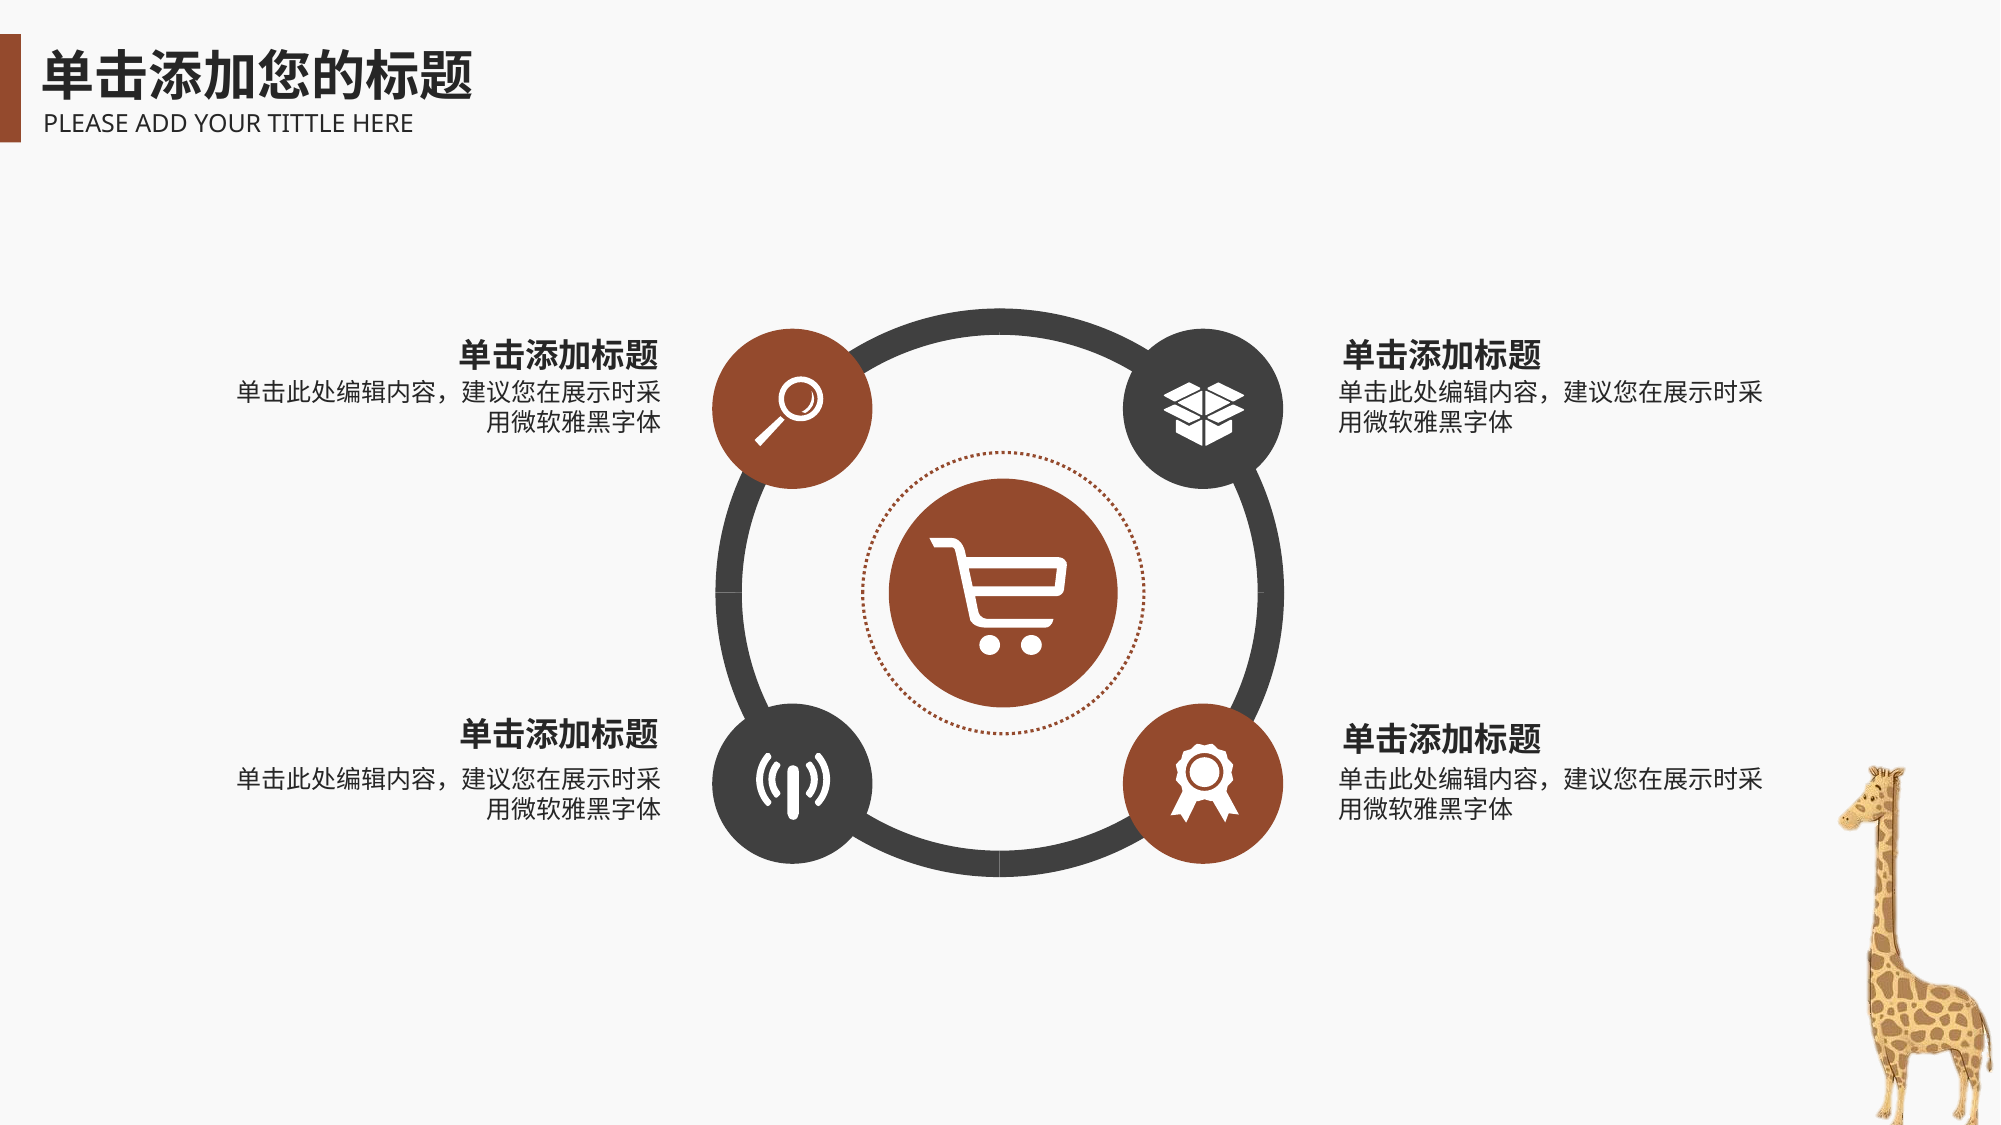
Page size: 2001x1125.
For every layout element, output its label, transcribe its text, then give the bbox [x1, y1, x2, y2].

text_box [715, 308, 1285, 878]
text_box 单击添加标题 [1327, 326, 1727, 383]
text_box 单击添加标题 [256, 326, 674, 383]
text_box 单击此处编辑内容，建议您在展示时采用微软雅黑字体 [1338, 376, 1767, 437]
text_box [754, 374, 826, 447]
text_box [711, 384, 715, 434]
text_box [25, 34, 516, 146]
text_box 单击添加标题 [1327, 712, 1752, 764]
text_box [1170, 742, 1239, 823]
text_box 单击添加标题 [233, 712, 674, 754]
text_box 单击此处编辑内容，建议您在展示时采用微软雅黑字体 [233, 376, 662, 437]
picture [1813, 735, 2001, 1125]
text_box 单击此处编辑内容，建议您在展示时采用微软雅黑字体 [233, 763, 662, 824]
text_box 单击此处编辑内容，建议您在展示时采用微软雅黑字体 [1338, 763, 1767, 824]
